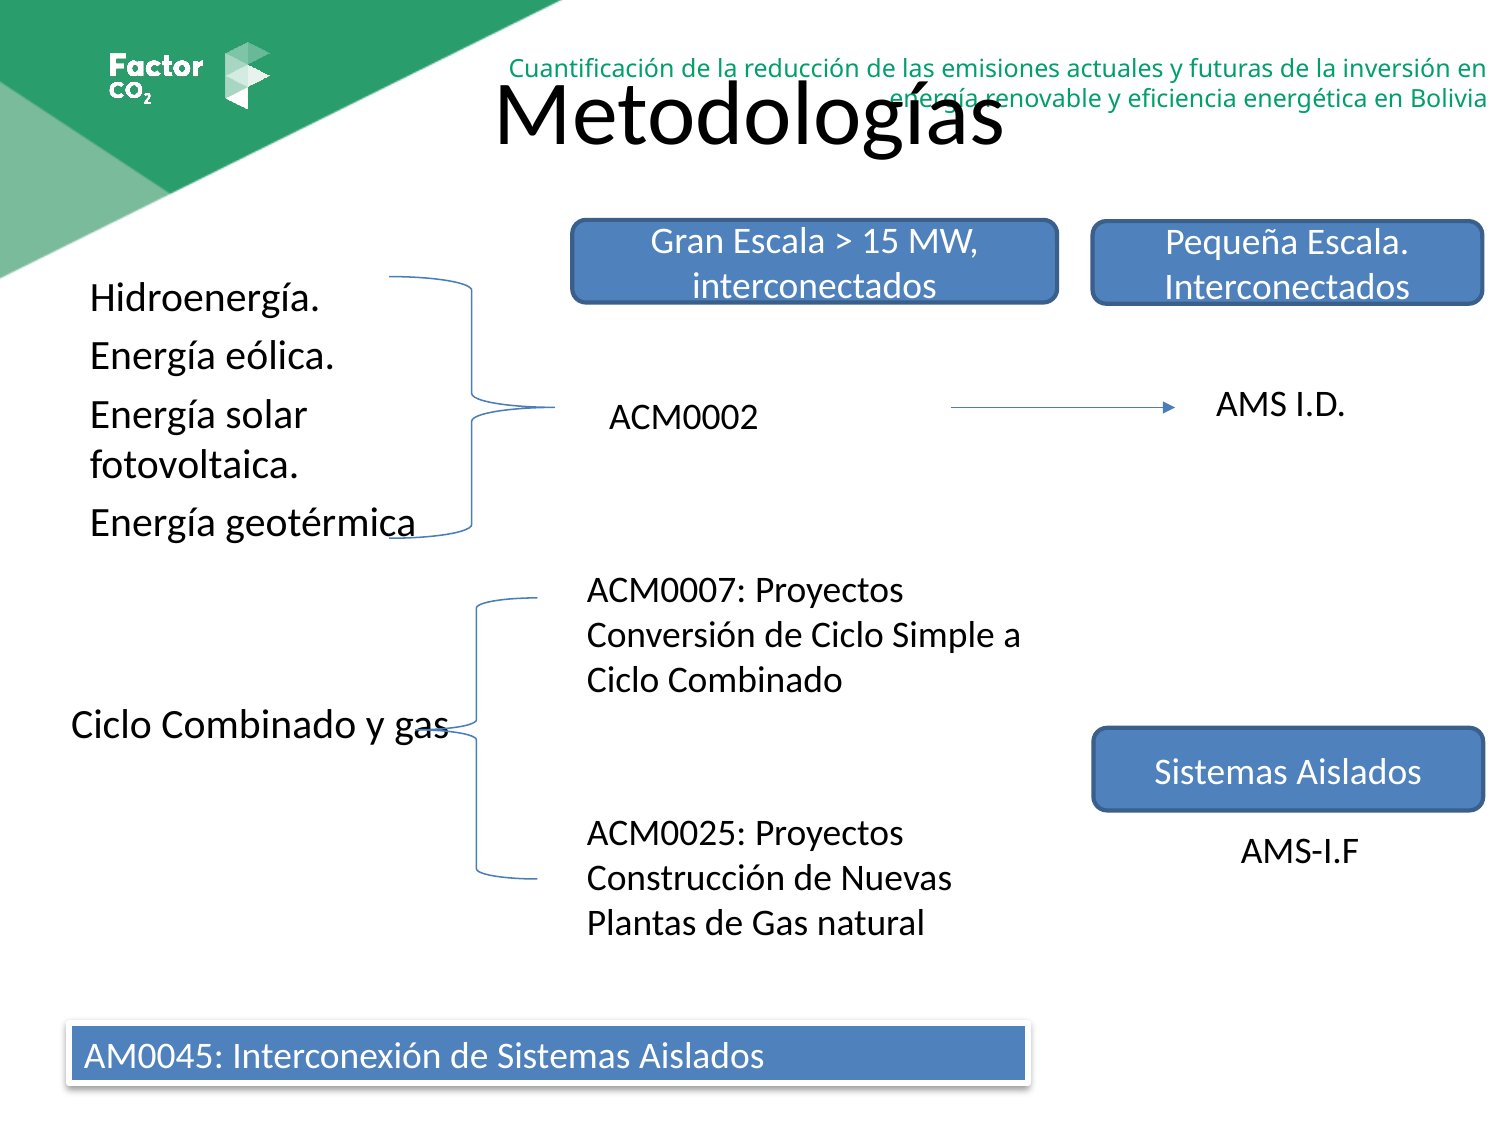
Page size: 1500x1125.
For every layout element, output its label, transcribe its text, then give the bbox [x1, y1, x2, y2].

list Hidroenergía. Energía eólica. Energía solar fotovoltaica. Energía geotérmica [75, 262, 491, 622]
text_box Ciclo Combinado y gas [56, 689, 472, 754]
text_box ACM0007: Proyectos Conversión de Ciclo Simple a Ciclo Combinado [572, 558, 1075, 708]
text_box AMS I.D. [1201, 371, 1421, 431]
text_box ACM0025: Proyectos Construcción de Nuevas Plantas de Gas natural [572, 800, 1075, 951]
text_box AM0045: Interconexión de Sistemas Aislados [66, 1020, 1031, 1086]
text_box Pequeña Escala. Interconectados [1090, 219, 1485, 306]
picture [0, 0, 1500, 1125]
text_box Sistemas Aislados [1091, 725, 1486, 813]
text_box ACM0002 [594, 384, 1097, 445]
text_box Gran Escala > 15 MW, interconectados [570, 217, 1060, 305]
text_box AMS-I.F [1225, 818, 1421, 879]
text_box [389, 275, 556, 539]
text_box [414, 597, 538, 880]
title Metodologías [75, 45, 1425, 149]
